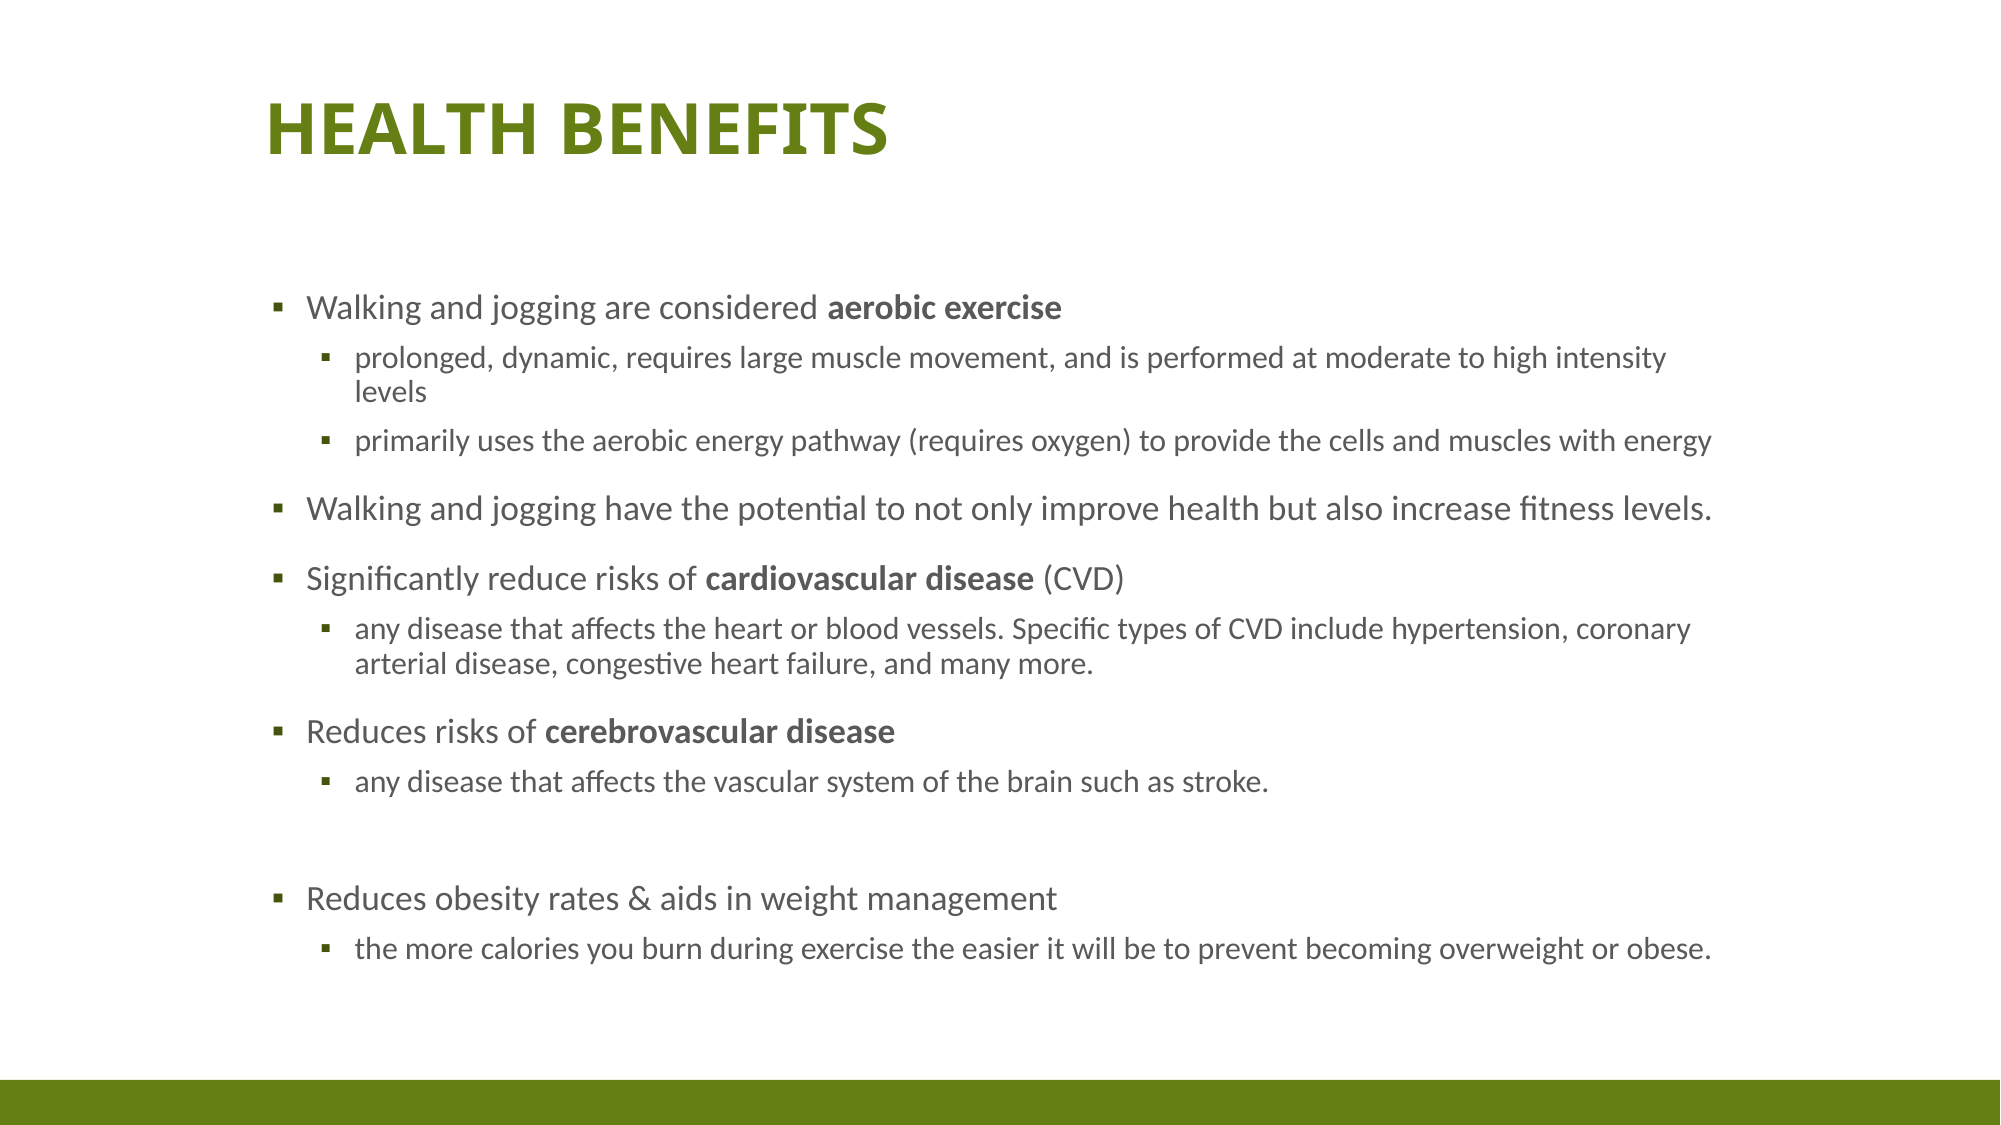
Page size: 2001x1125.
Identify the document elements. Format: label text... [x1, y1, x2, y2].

title Health Benefits [249, 75, 1750, 263]
list Walking and jogging are considered aerobic exercise prolonged, dynamic, requires large muscle movement, and is performed at moderate to high intensity levels primarily uses the aerobic energy pathway (requires oxygen) to provide the cells and muscles with energy Walking and jogging have the potential to not only improve health but also increase fitness levels. Significantly reduce risks of cardiovascular disease (CVD) any disease that affects the heart or blood vessels. Specific types of CVD include hypertension, coronary arterial disease, congestive heart failure, and many more. Reduces risks of cerebrovascular disease any disease that affects the vascular system of the brain such as stroke. Reduces obesity rates & aids in weight management the more calories you burn during exercise the easier it will be to prevent becoming overweight or obese. [249, 281, 1750, 1074]
